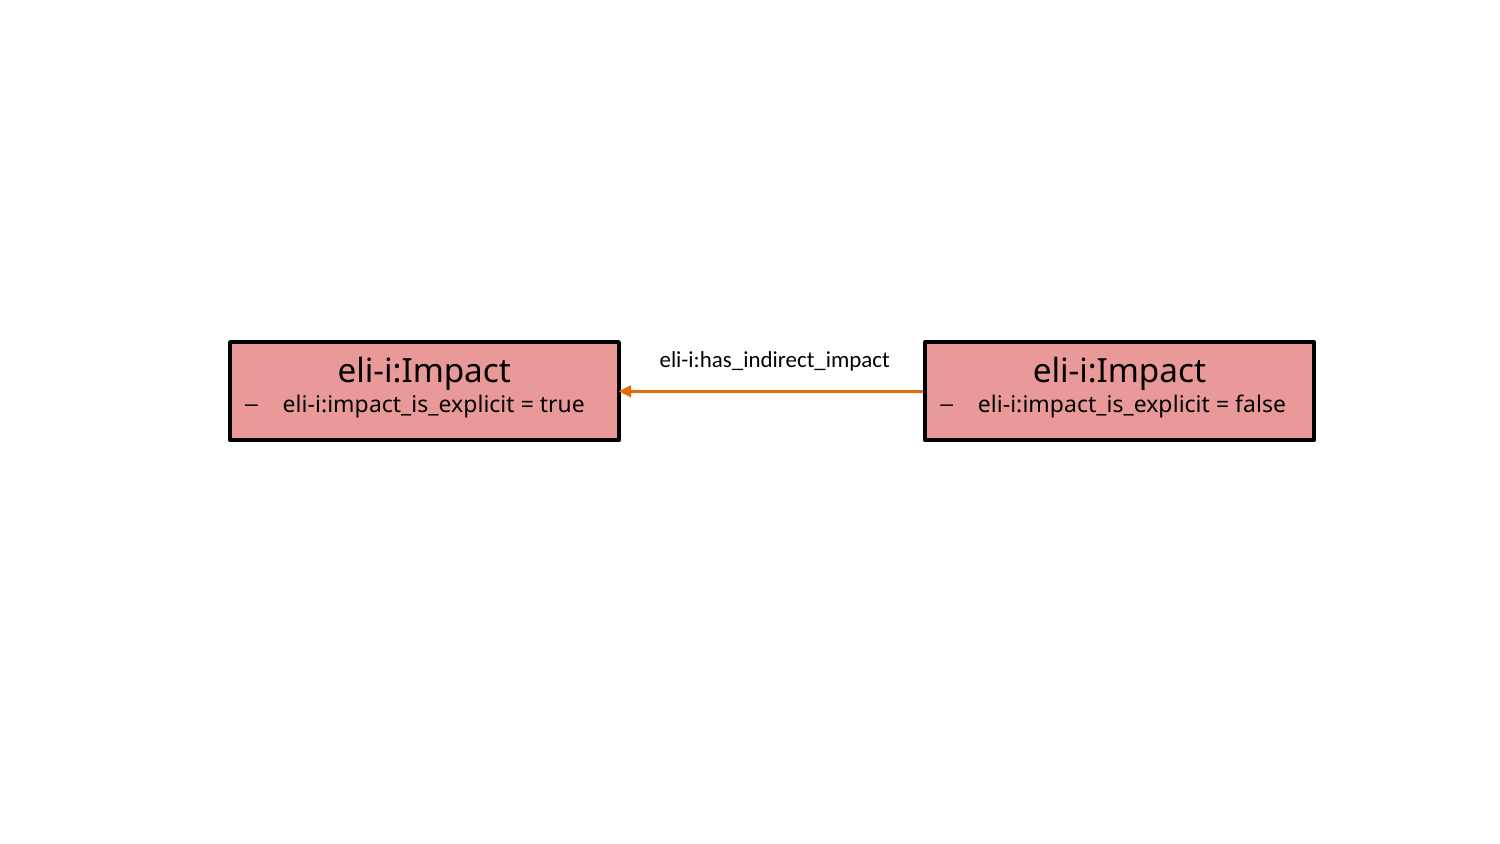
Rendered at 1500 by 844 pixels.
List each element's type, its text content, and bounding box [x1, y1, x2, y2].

text_box eli-i:Impact eli-i:impact_is_explicit = true [230, 342, 619, 441]
text_box eli-i:Impact eli-i:impact_is_explicit = false [925, 342, 1314, 441]
text_box eli-i:has_indirect_impact [647, 338, 903, 378]
